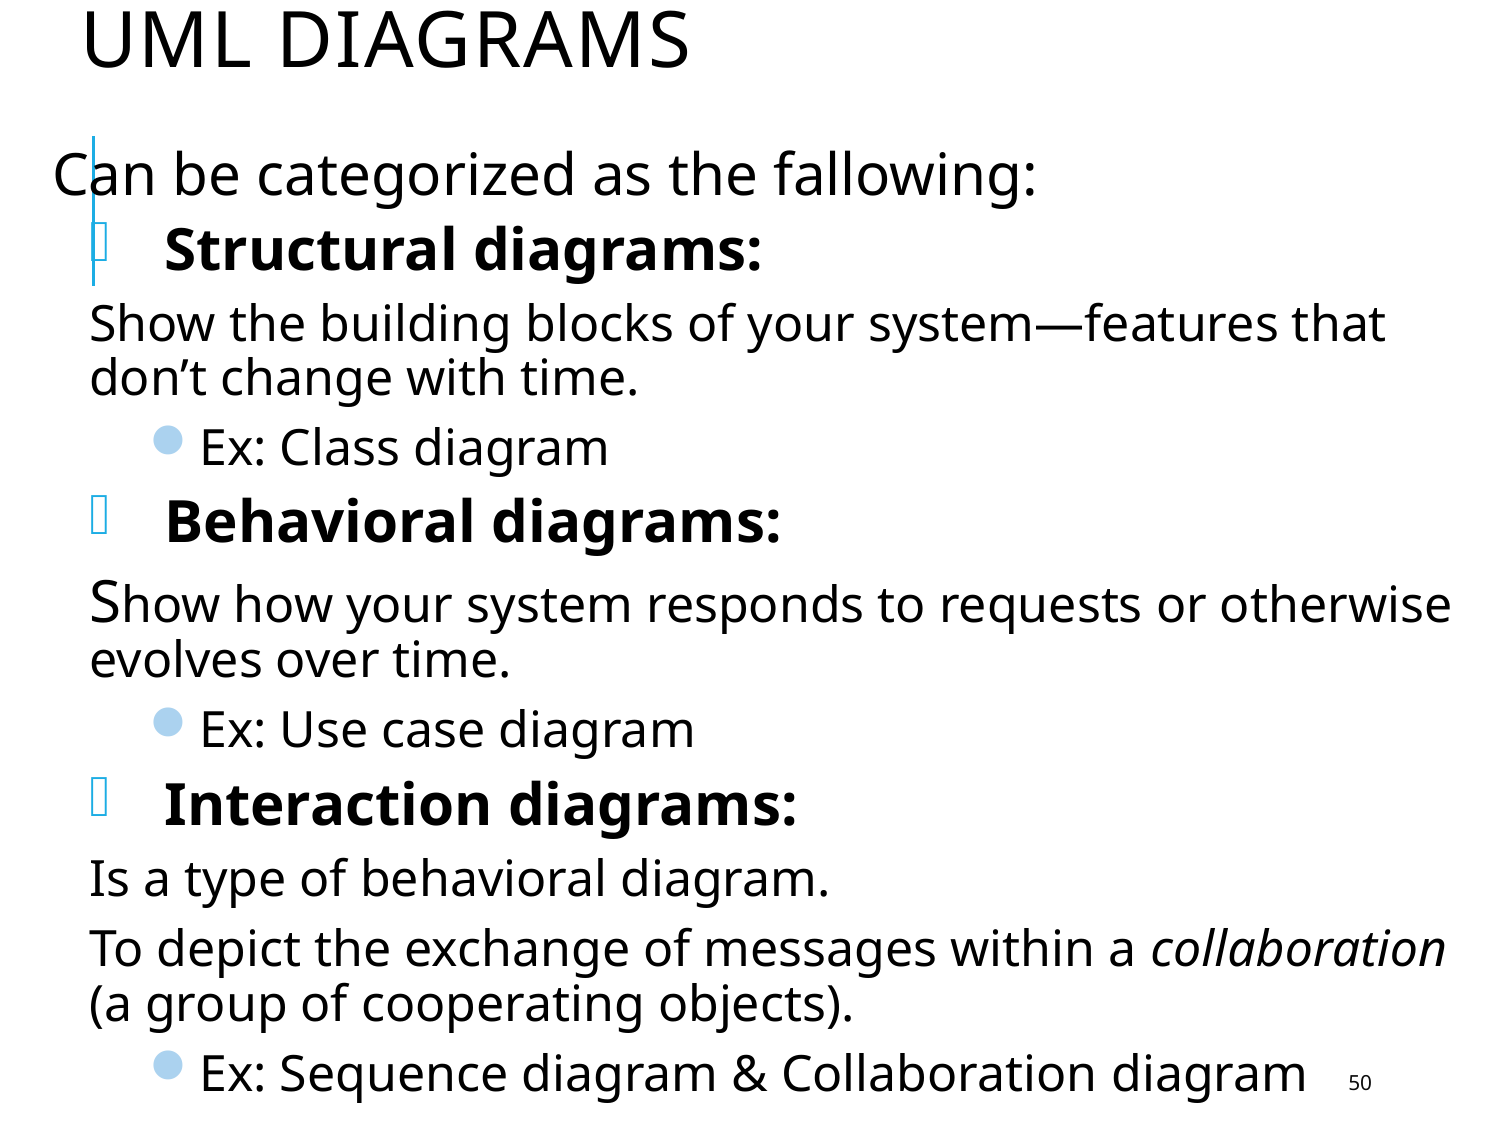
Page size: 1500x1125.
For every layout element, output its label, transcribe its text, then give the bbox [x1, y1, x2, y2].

title UML diagrams [64, 0, 1299, 90]
list Can be categorized as the fallowing: Structural diagrams: Show the building blocks of your system—features that don’t change with time. Ex: Class diagram Behavioral diagrams: Show how your system responds to requests or otherwise evolves over time. Ex: Use case diagram Interaction diagrams: Is a type of behavioral diagram. To depict the exchange of messages within a collaboration (a group of cooperating objects). Ex: Sequence diagram & Collaboration diagram [29, 137, 1500, 811]
slide_number 50 [1333, 1061, 1454, 1107]
